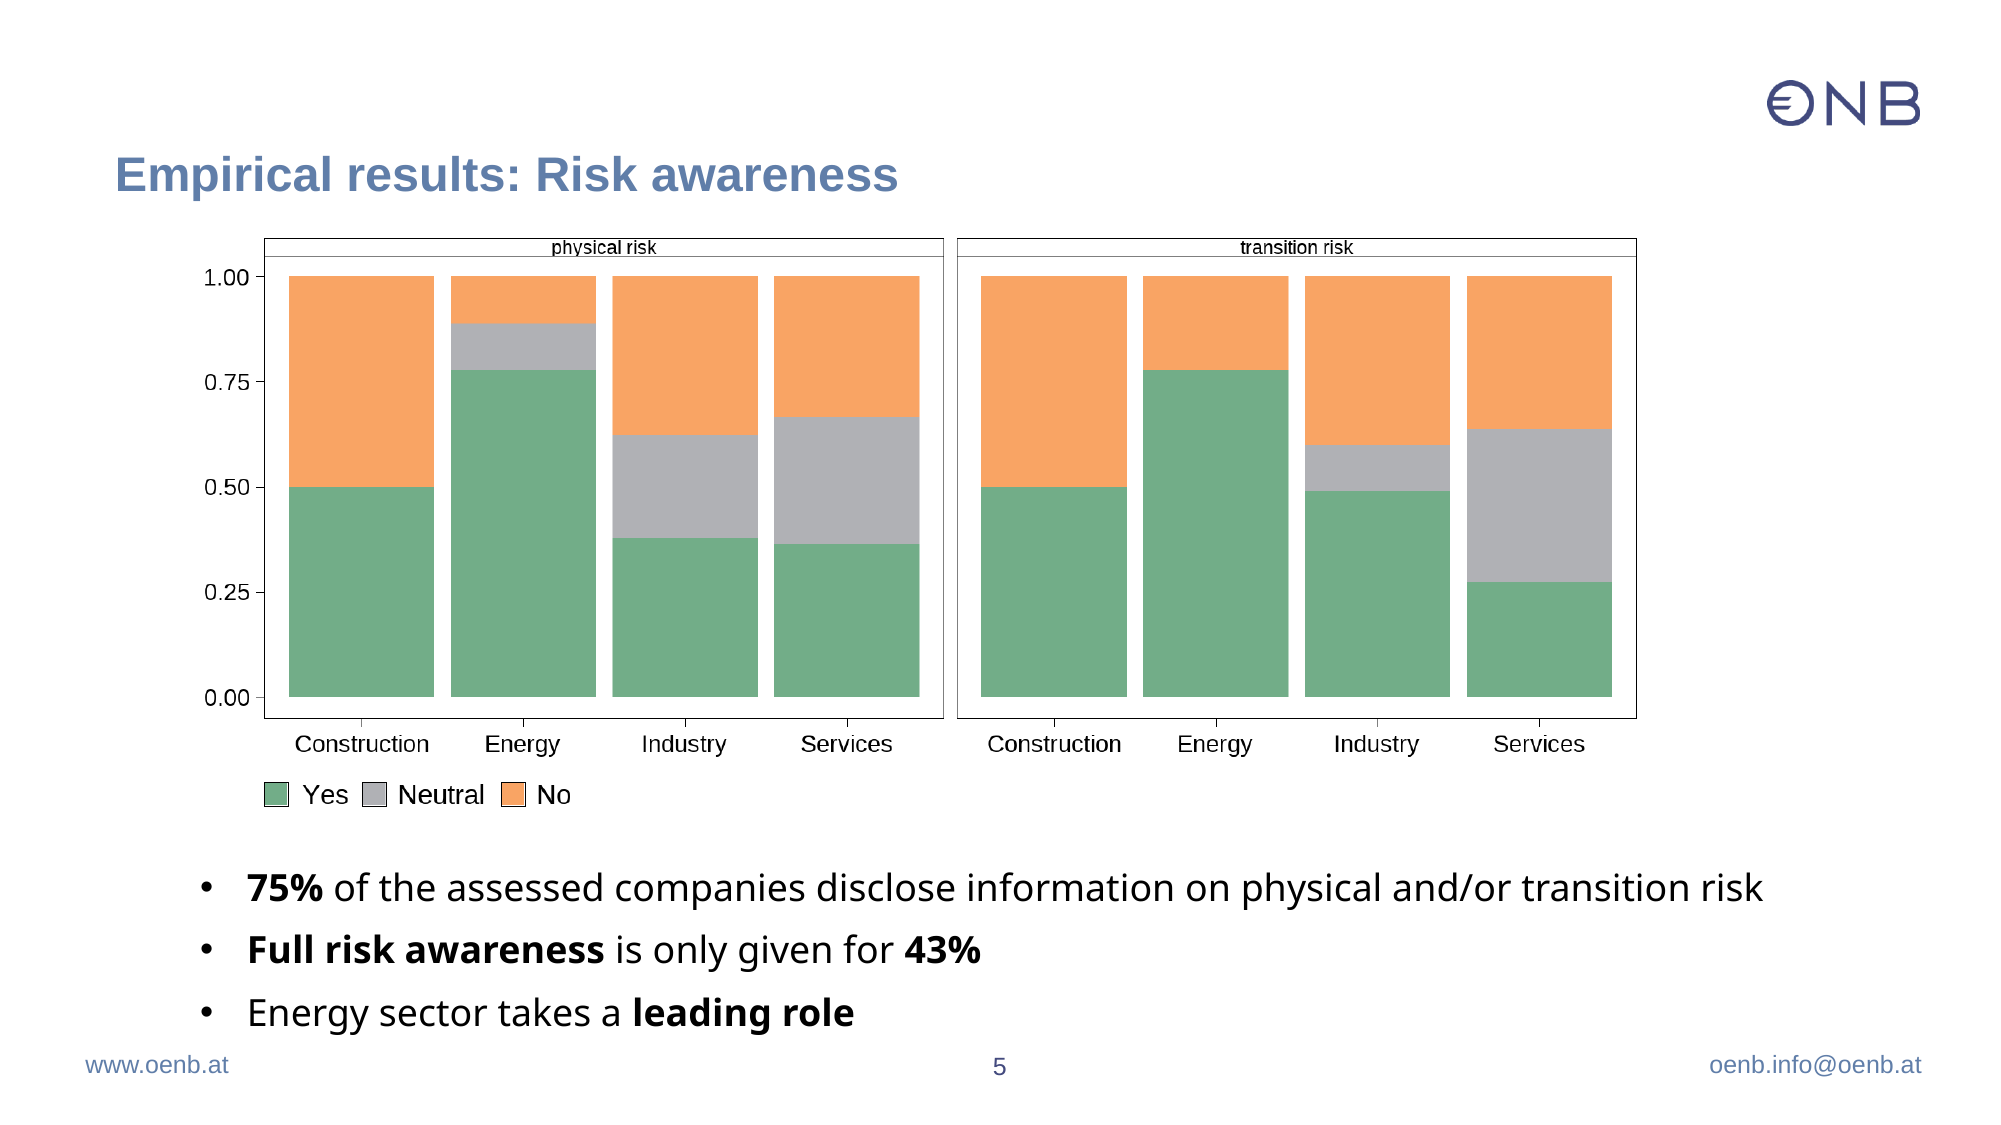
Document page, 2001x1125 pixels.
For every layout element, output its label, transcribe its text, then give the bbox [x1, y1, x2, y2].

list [172, 215, 1662, 845]
text_box Empirical results: Risk awareness [99, 137, 1900, 209]
picture [1767, 80, 1920, 126]
text_box 75% of the assessed companies disclose information on physical and/or transition risk Full risk awareness is only given for 43% Energy sector takes a leading role [184, 851, 1851, 1089]
